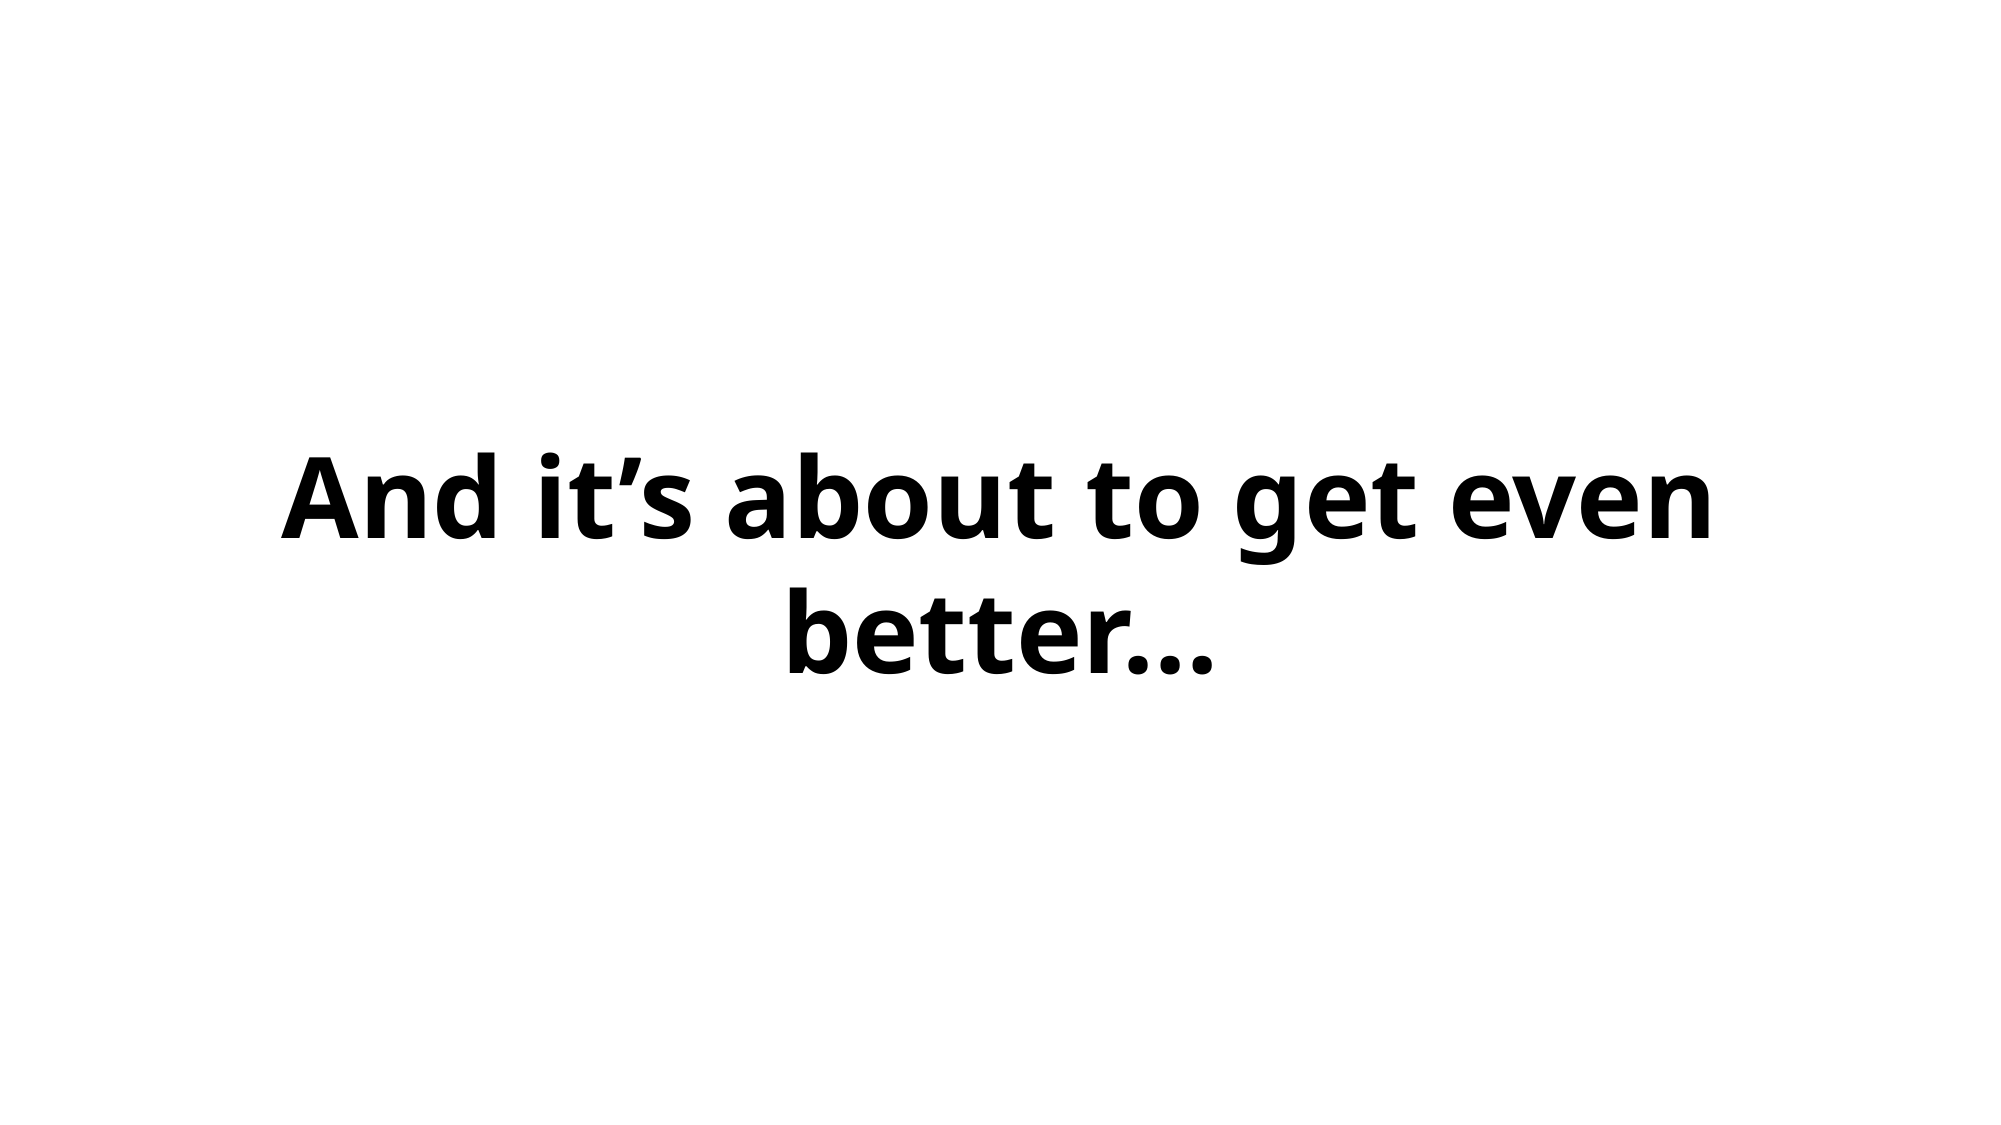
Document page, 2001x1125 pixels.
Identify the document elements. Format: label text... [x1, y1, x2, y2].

text_box And it’s about to get even better… [137, 418, 1863, 704]
